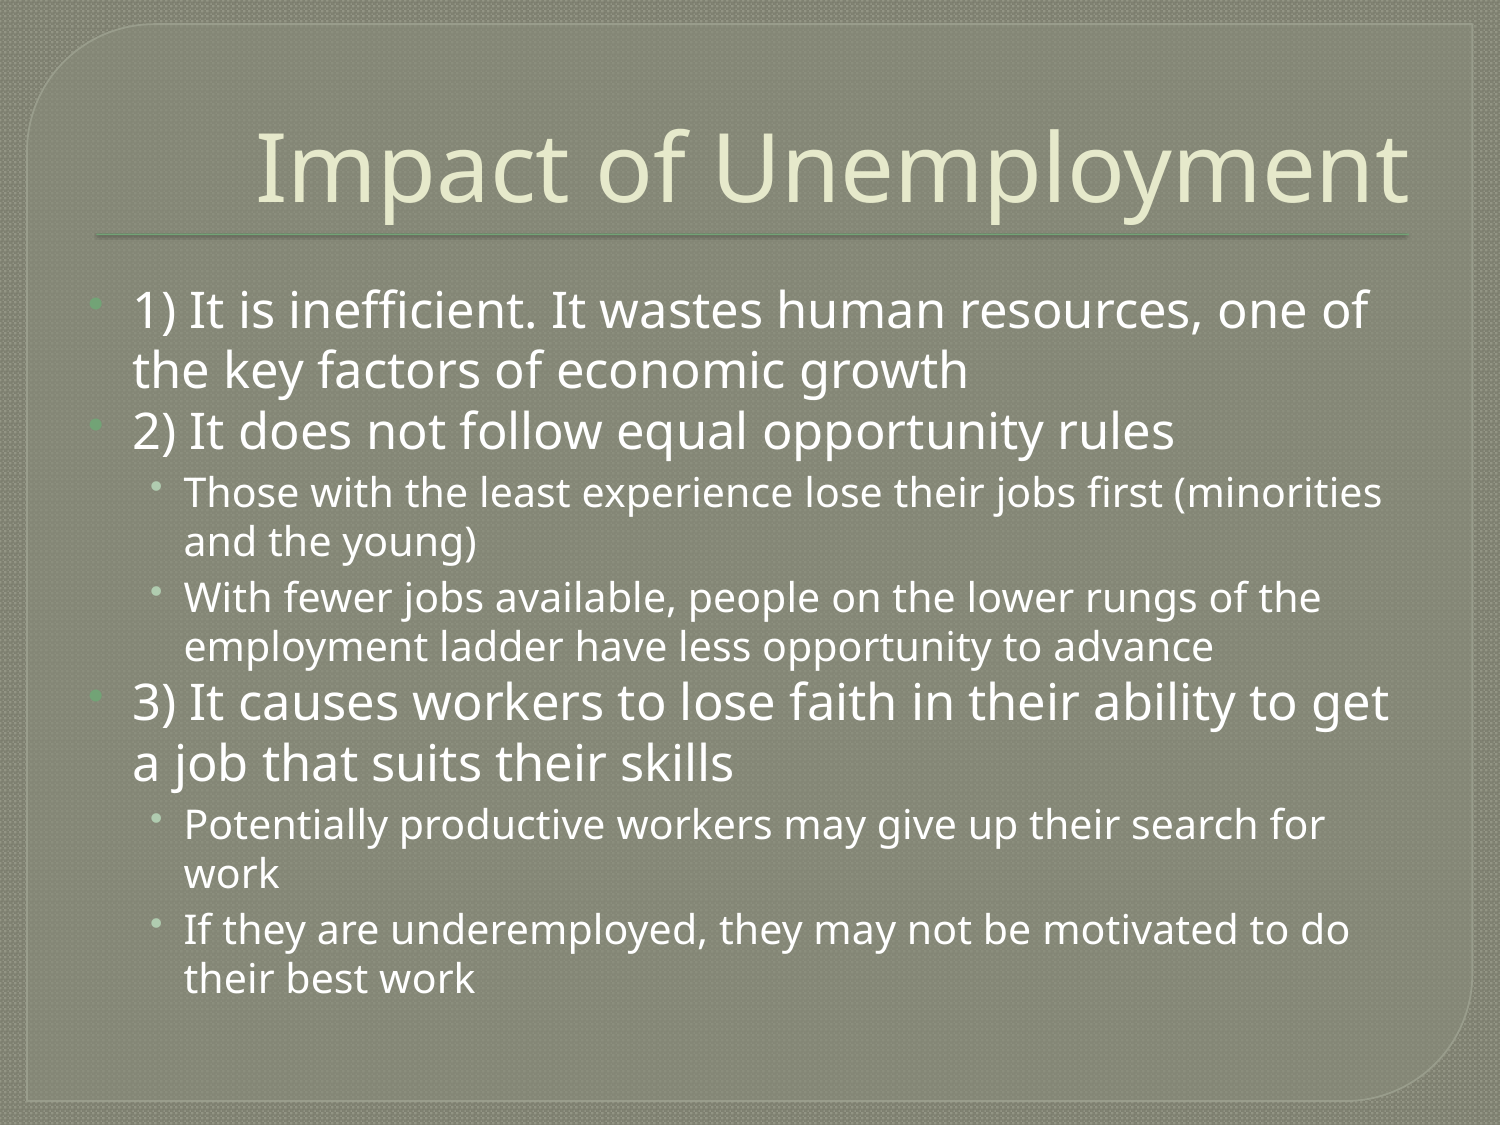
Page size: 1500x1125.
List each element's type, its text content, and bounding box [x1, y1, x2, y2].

list 1) It is inefficient. It wastes human resources, one of the key factors of economic growth 2) It does not follow equal opportunity rules Those with the least experience lose their jobs first (minorities and the young) With fewer jobs available, people on the lower rungs of the employment ladder have less opportunity to advance 3) It causes workers to lose faith in their ability to get a job that suits their skills Potentially productive workers may give up their search for work If they are underemployed, they may not be motivated to do their best work [75, 270, 1425, 1013]
title Impact of Unemployment [75, 41, 1425, 230]
